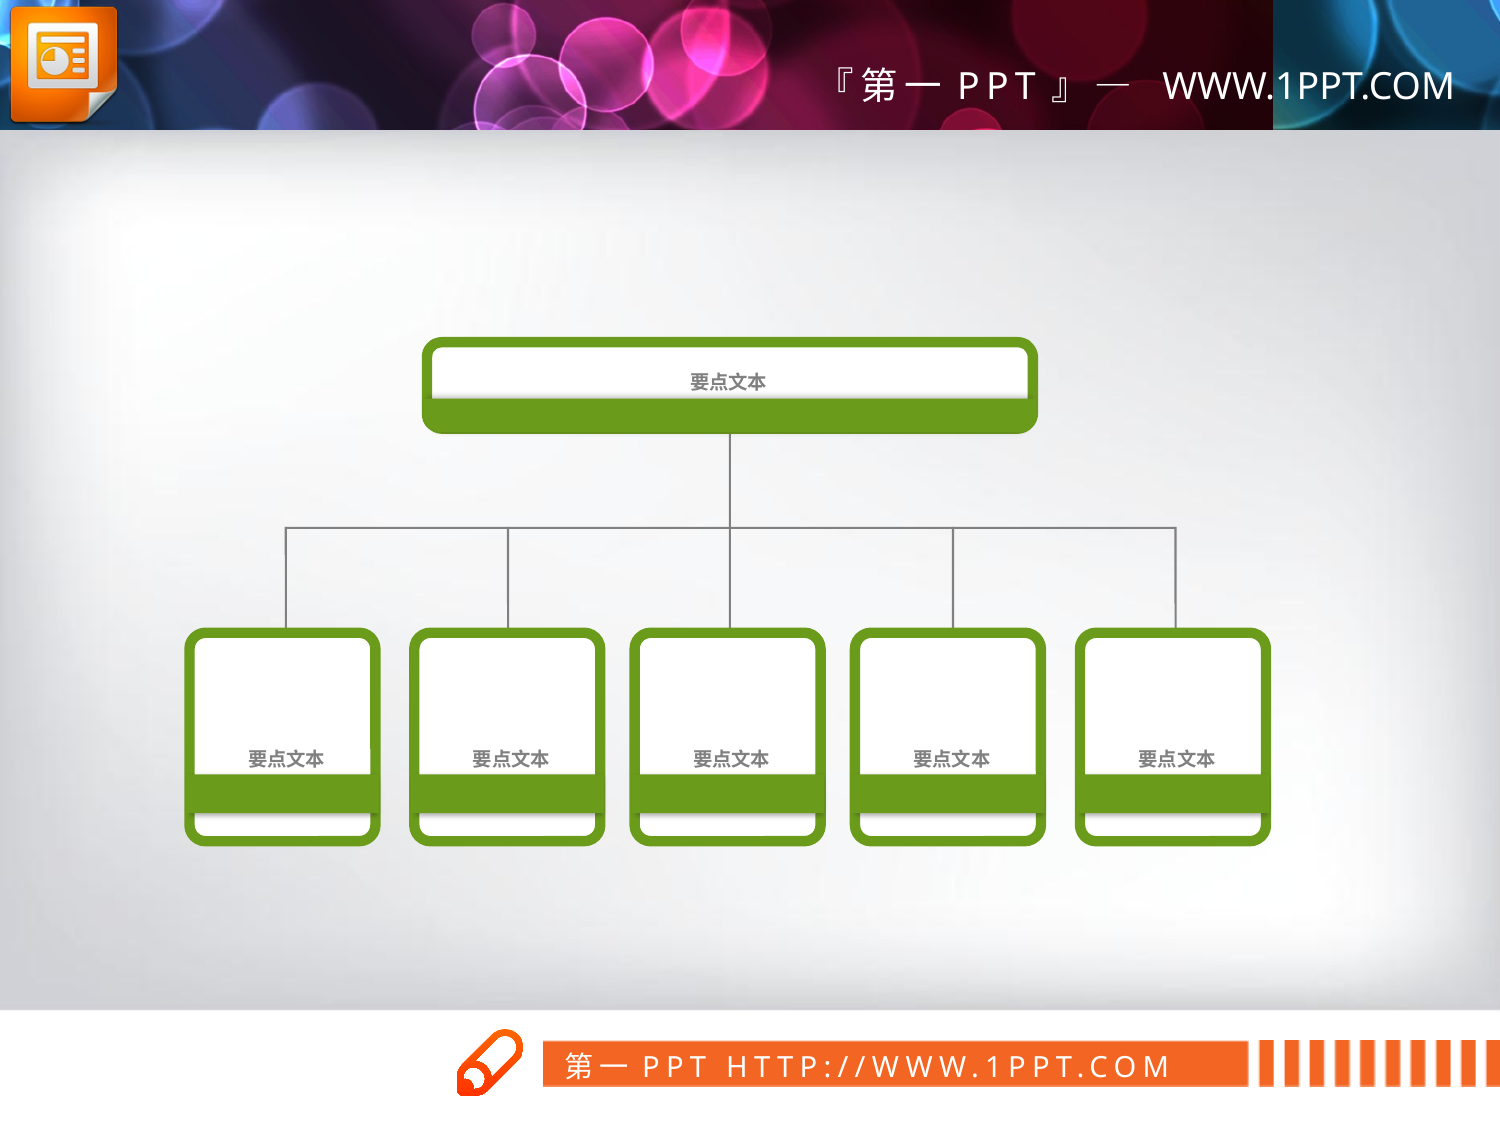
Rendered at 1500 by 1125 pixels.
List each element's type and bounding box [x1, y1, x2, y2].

picture [543, 1040, 1500, 1087]
text_box [135, 632, 359, 873]
picture [0, 0, 1500, 1012]
text_box [360, 632, 579, 873]
text_box [1026, 632, 1323, 873]
text_box [580, 632, 800, 873]
text_box [285, 419, 1176, 631]
text_box [801, 632, 1025, 873]
text_box [383, 341, 1075, 474]
